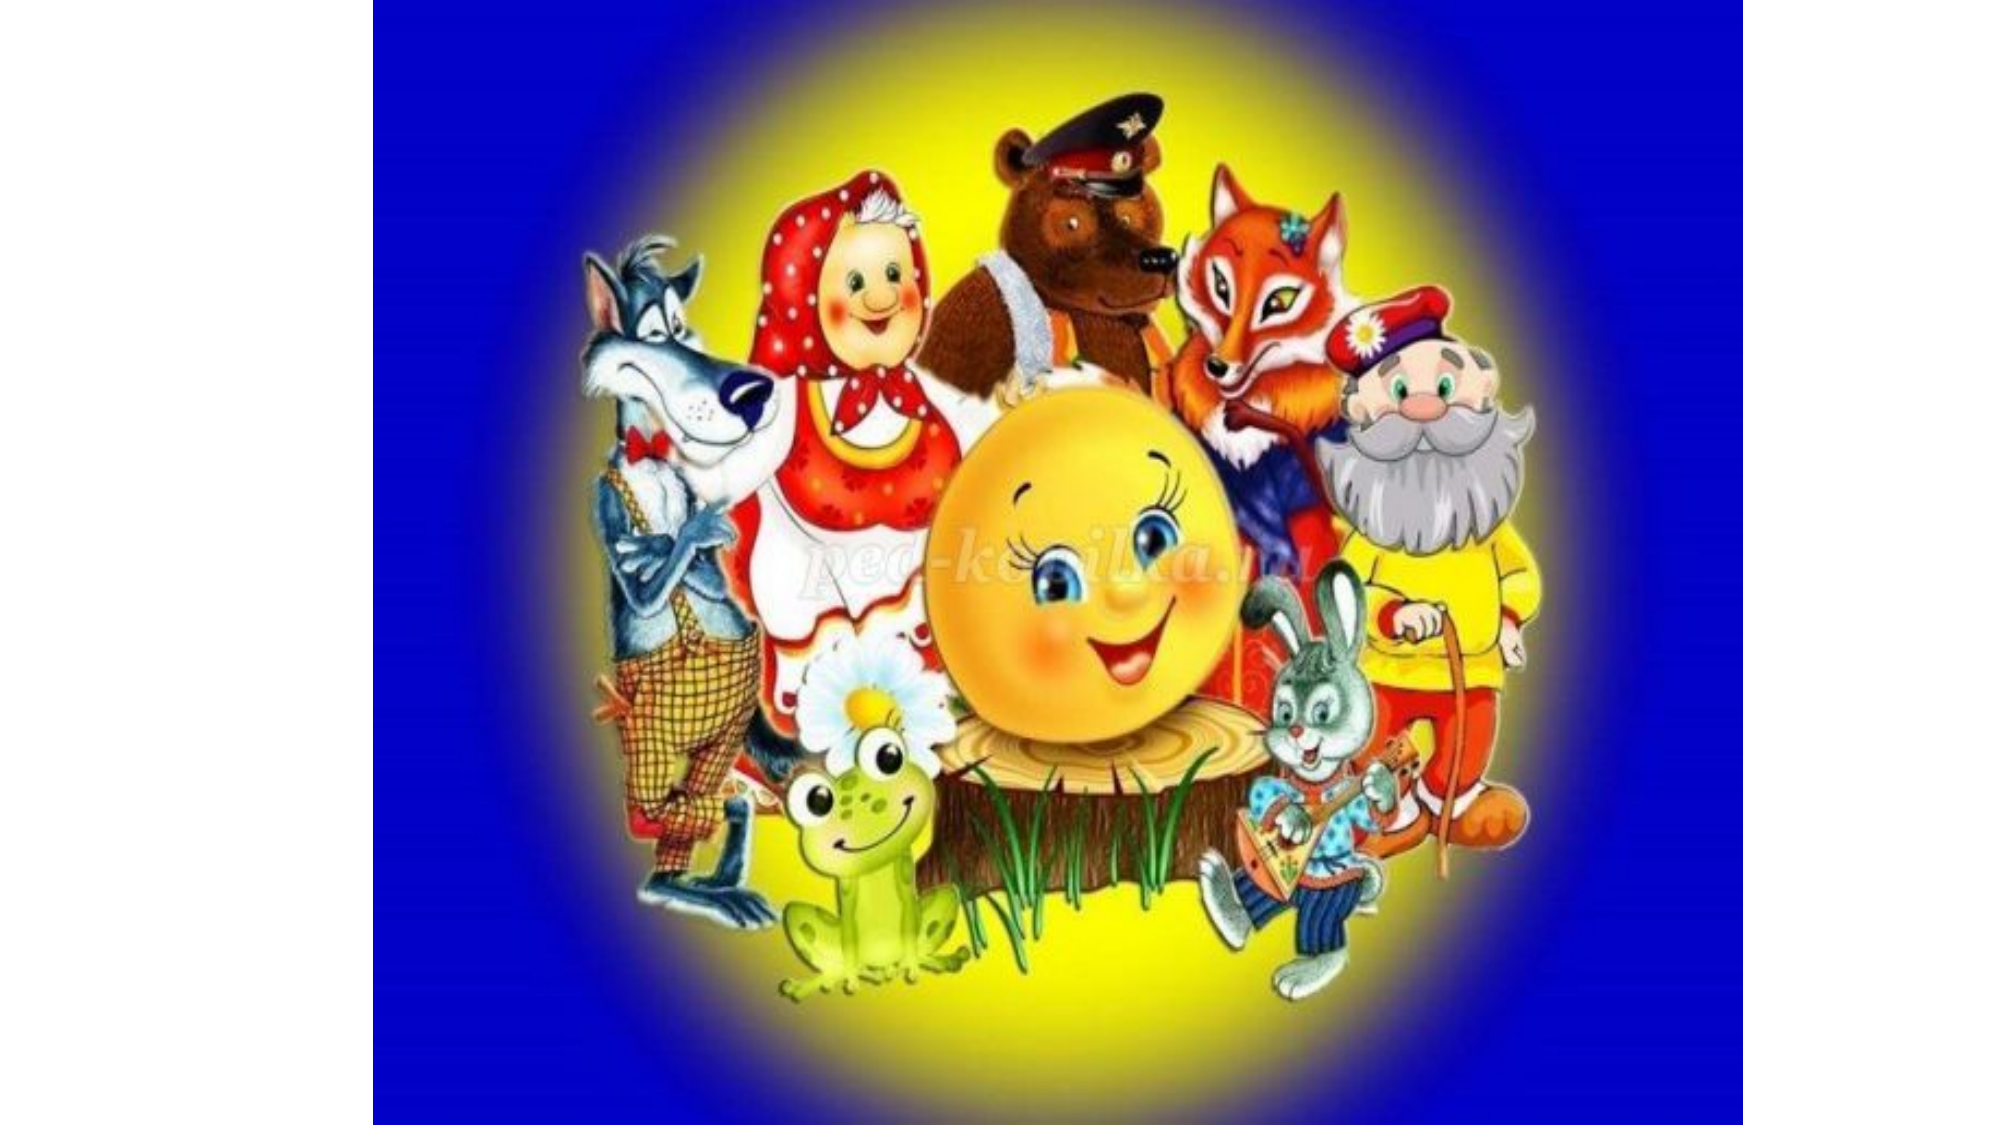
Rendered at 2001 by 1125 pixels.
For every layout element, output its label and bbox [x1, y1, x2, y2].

picture [373, 0, 1743, 1125]
